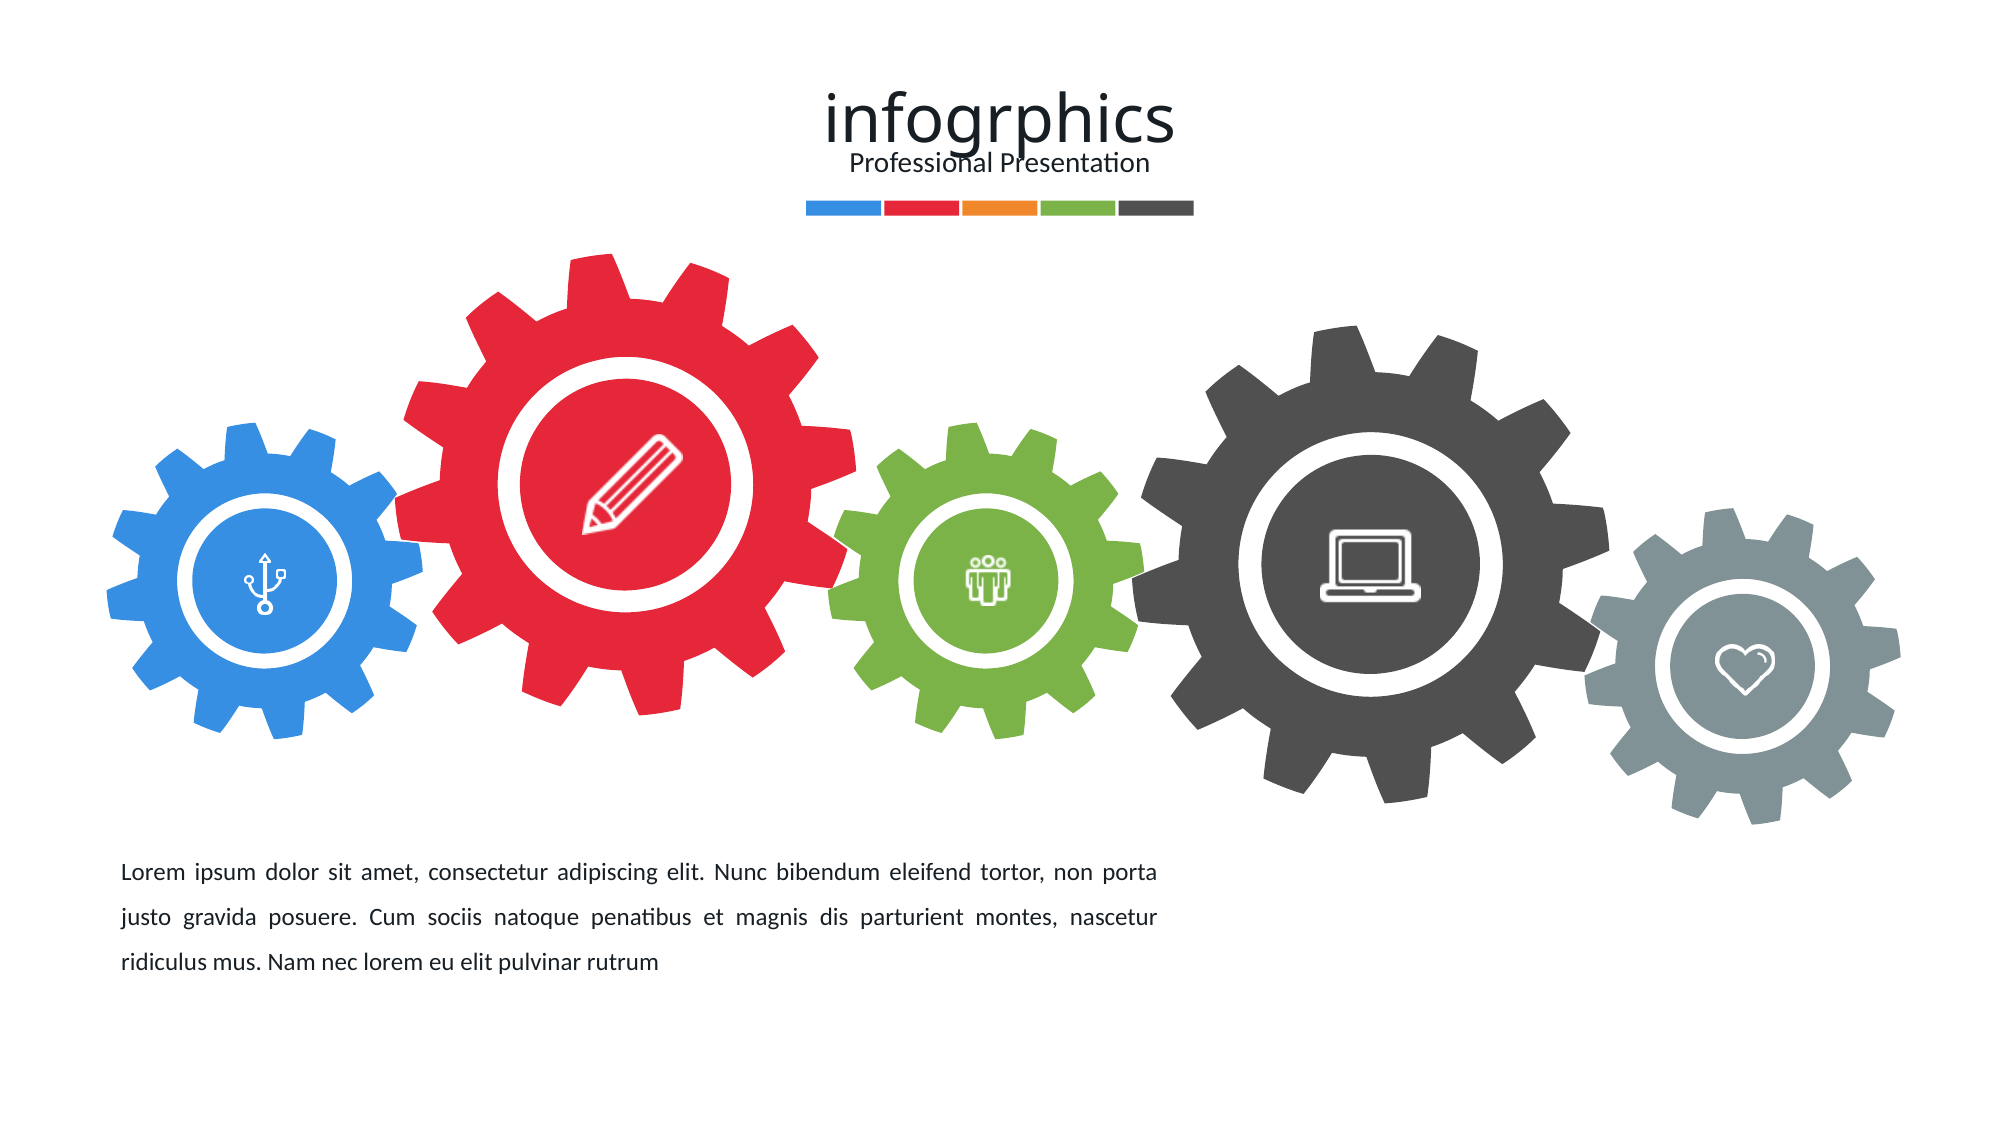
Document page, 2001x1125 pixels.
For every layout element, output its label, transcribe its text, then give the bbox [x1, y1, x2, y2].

picture [1715, 640, 1775, 699]
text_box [1584, 508, 1901, 825]
text_box Lorem ipsum dolor sit amet, consectetur adipiscing elit. Nunc bibendum eleifend tortor, non porta justo gravida posuere. Cum sociis natoque penatibus et magnis dis parturient montes, nascetur ridiculus mus. Nam nec lorem eu elit pulvinar rutrum [106, 833, 1175, 983]
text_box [827, 422, 1131, 740]
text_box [1131, 325, 1610, 804]
picture [963, 555, 1014, 606]
picture [1320, 514, 1421, 615]
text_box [106, 422, 423, 740]
picture [234, 553, 296, 615]
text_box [0, 68, 2000, 216]
picture [582, 434, 683, 535]
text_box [394, 253, 857, 716]
